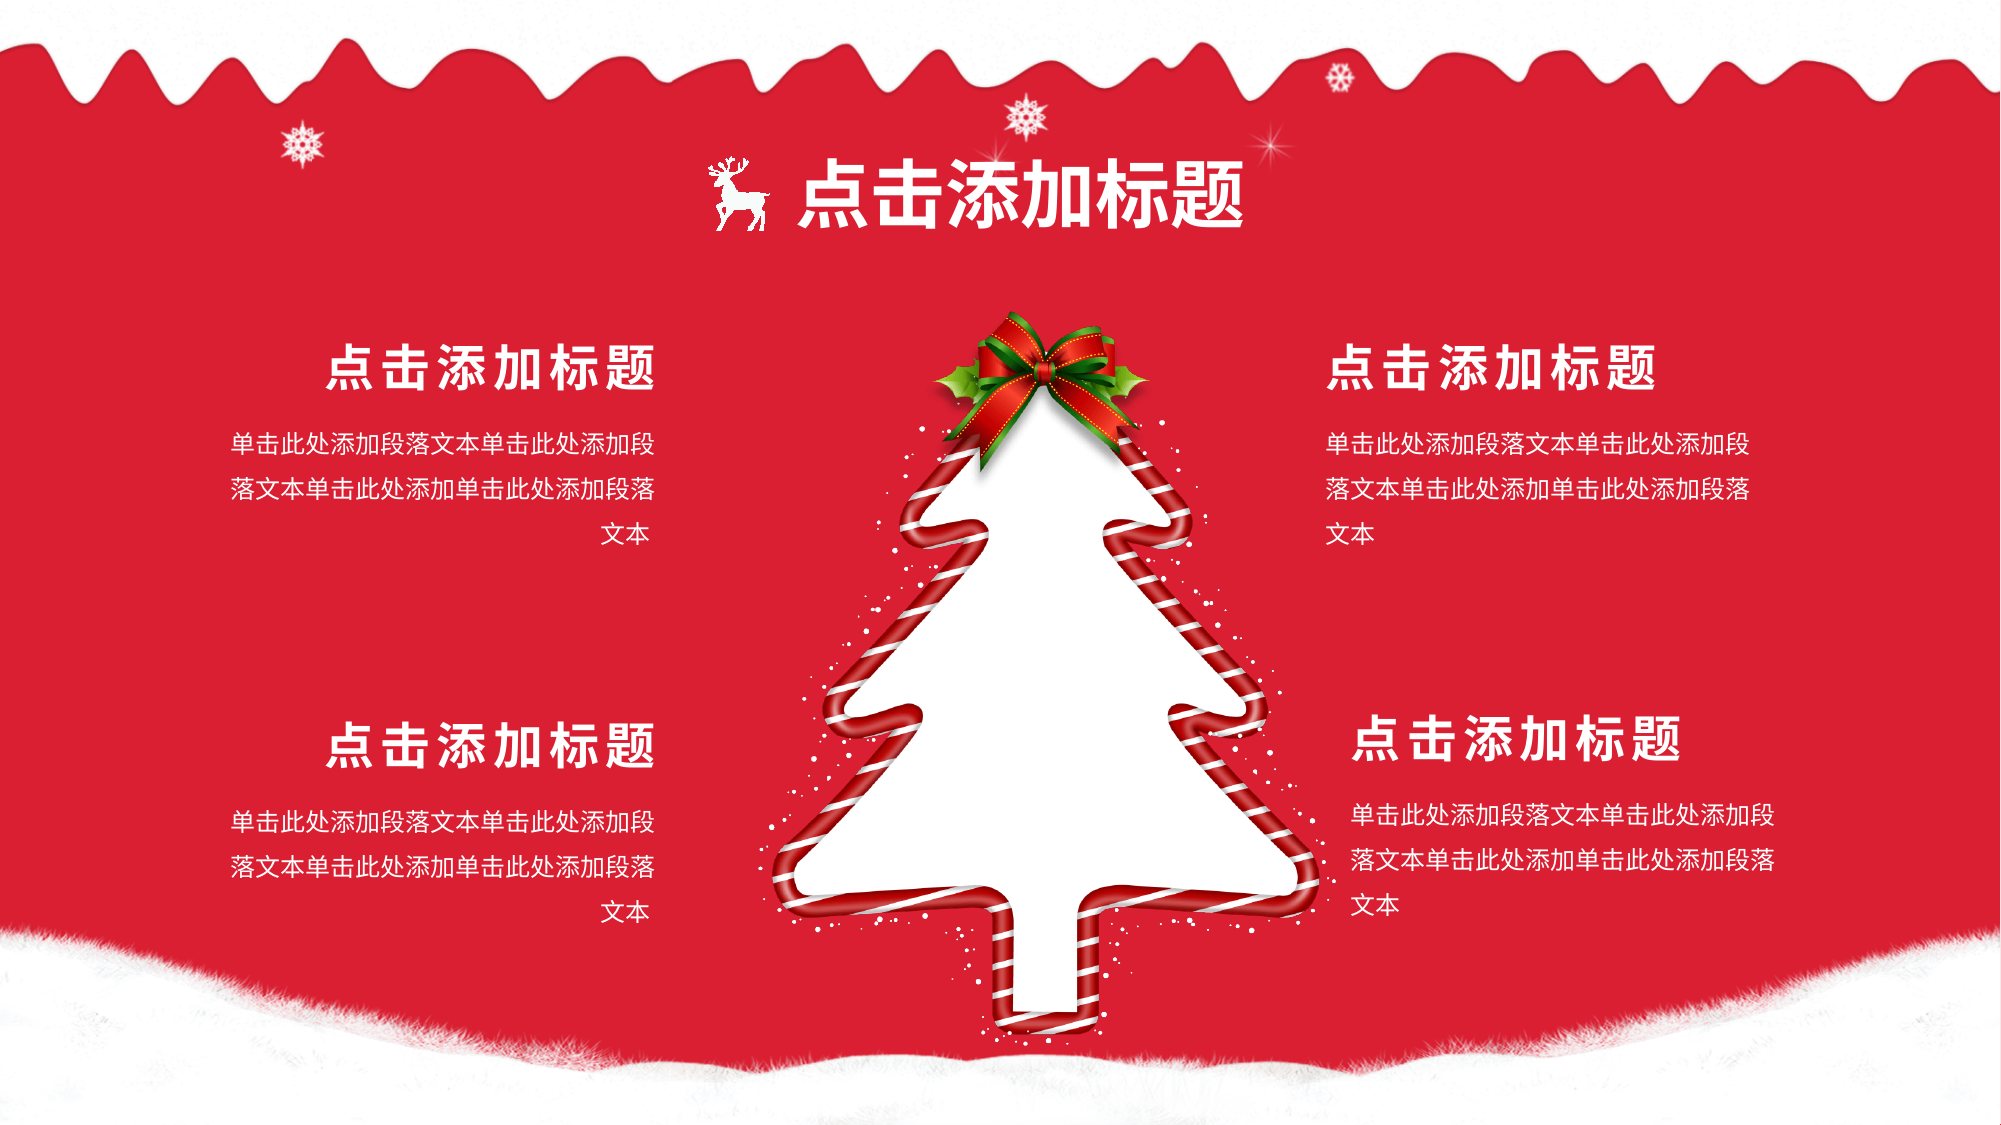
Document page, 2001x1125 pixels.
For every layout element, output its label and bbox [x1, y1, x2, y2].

picture [0, 289, 2001, 1125]
text_box [1336, 687, 1810, 929]
picture [0, 0, 2001, 189]
text_box [1310, 316, 1785, 558]
text_box [196, 316, 671, 551]
text_box [708, 140, 1298, 247]
text_box [196, 694, 671, 929]
